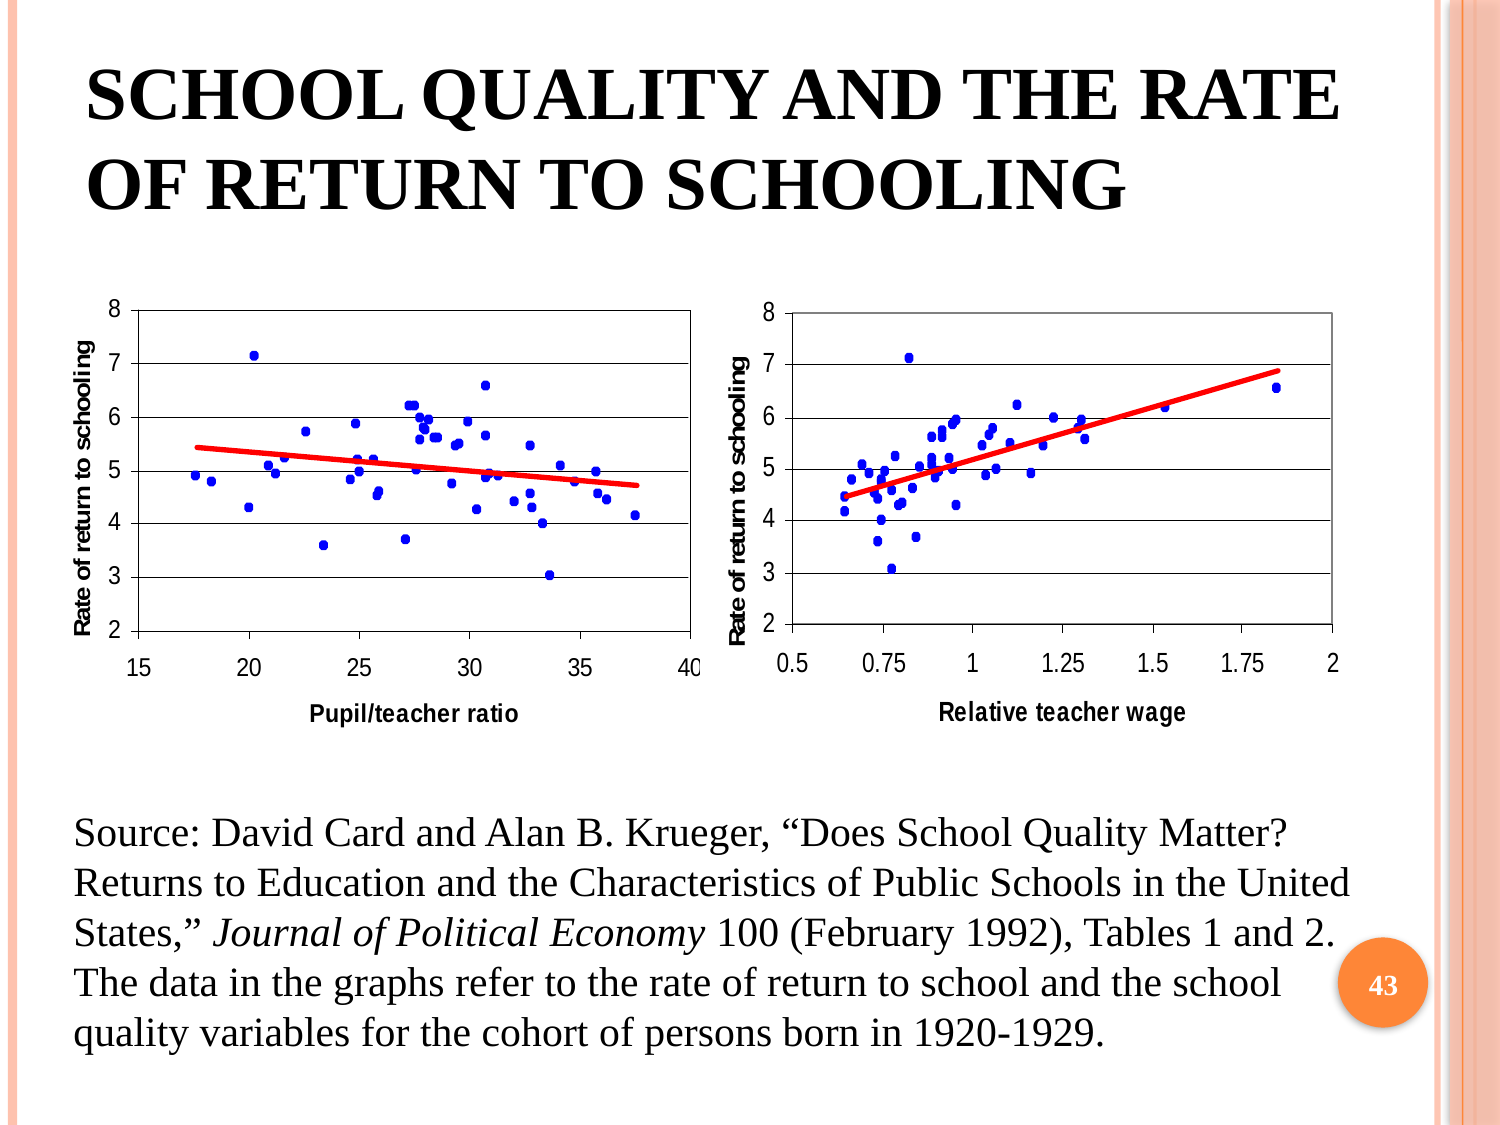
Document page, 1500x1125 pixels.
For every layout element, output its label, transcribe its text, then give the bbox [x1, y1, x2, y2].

slide_number 43 [1333, 940, 1434, 1026]
picture [34, 257, 1384, 774]
title SCHOOL QUALITY AND THE RATE OF RETURN TO SCHOOLING [70, 23, 1421, 247]
text_box Source: David Card and Alan B. Krueger, “Does School Quality Matter? Returns to Education and the Characteristics of Public Schools in the United States,” Journal of Political Economy 100 (February 1992), Tables 1 and 2. The data in the graphs refer to the rate of return to school and the school quality variables for the cohort of persons born in 1920-1929. [58, 796, 1372, 1062]
